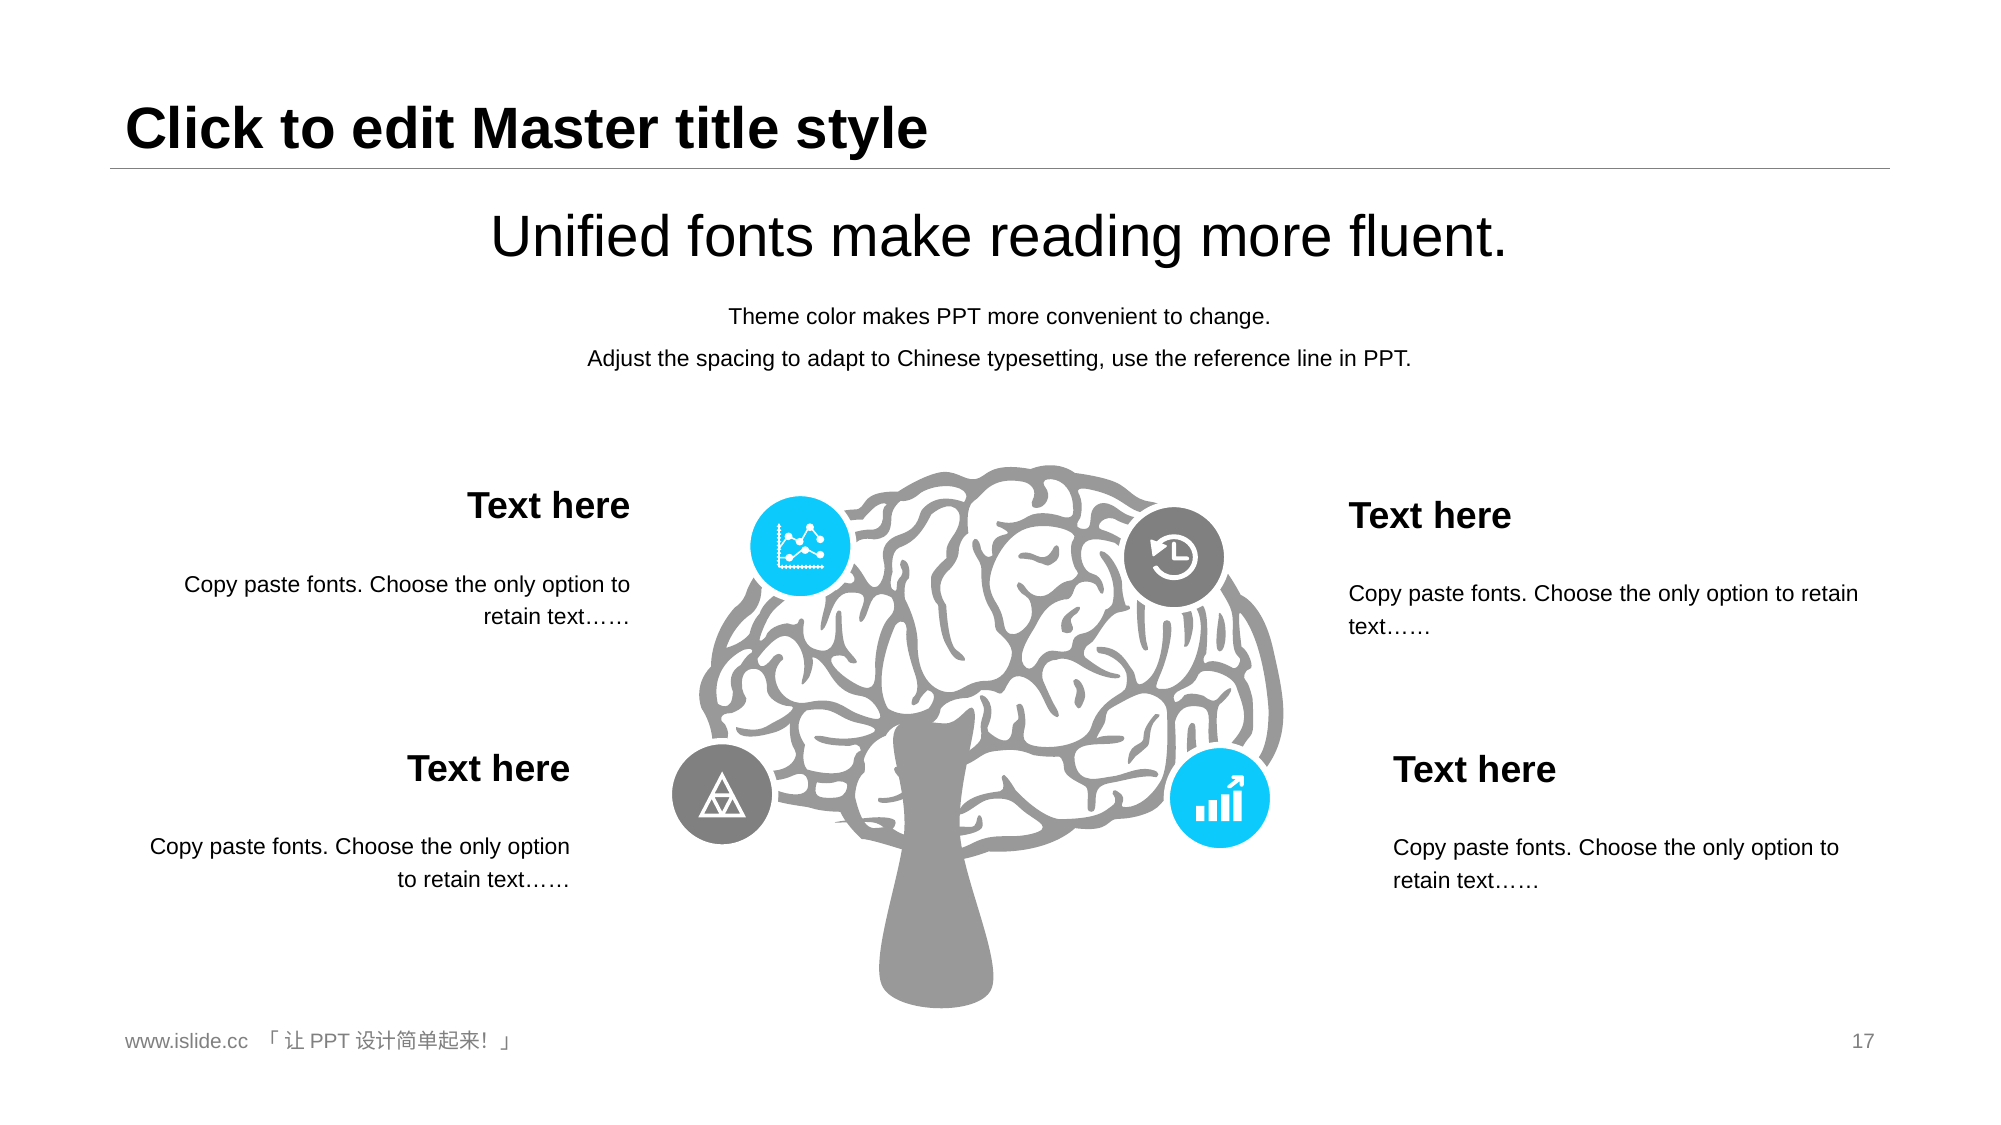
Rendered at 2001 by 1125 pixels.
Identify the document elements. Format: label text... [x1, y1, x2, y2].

footer www.islide.cc 「 让PPT设计简单起来！」 [109, 1023, 790, 1058]
title Click to edit Master title style [109, 0, 1890, 169]
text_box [110, 185, 1890, 1009]
slide_number 17 [1412, 1023, 1890, 1058]
